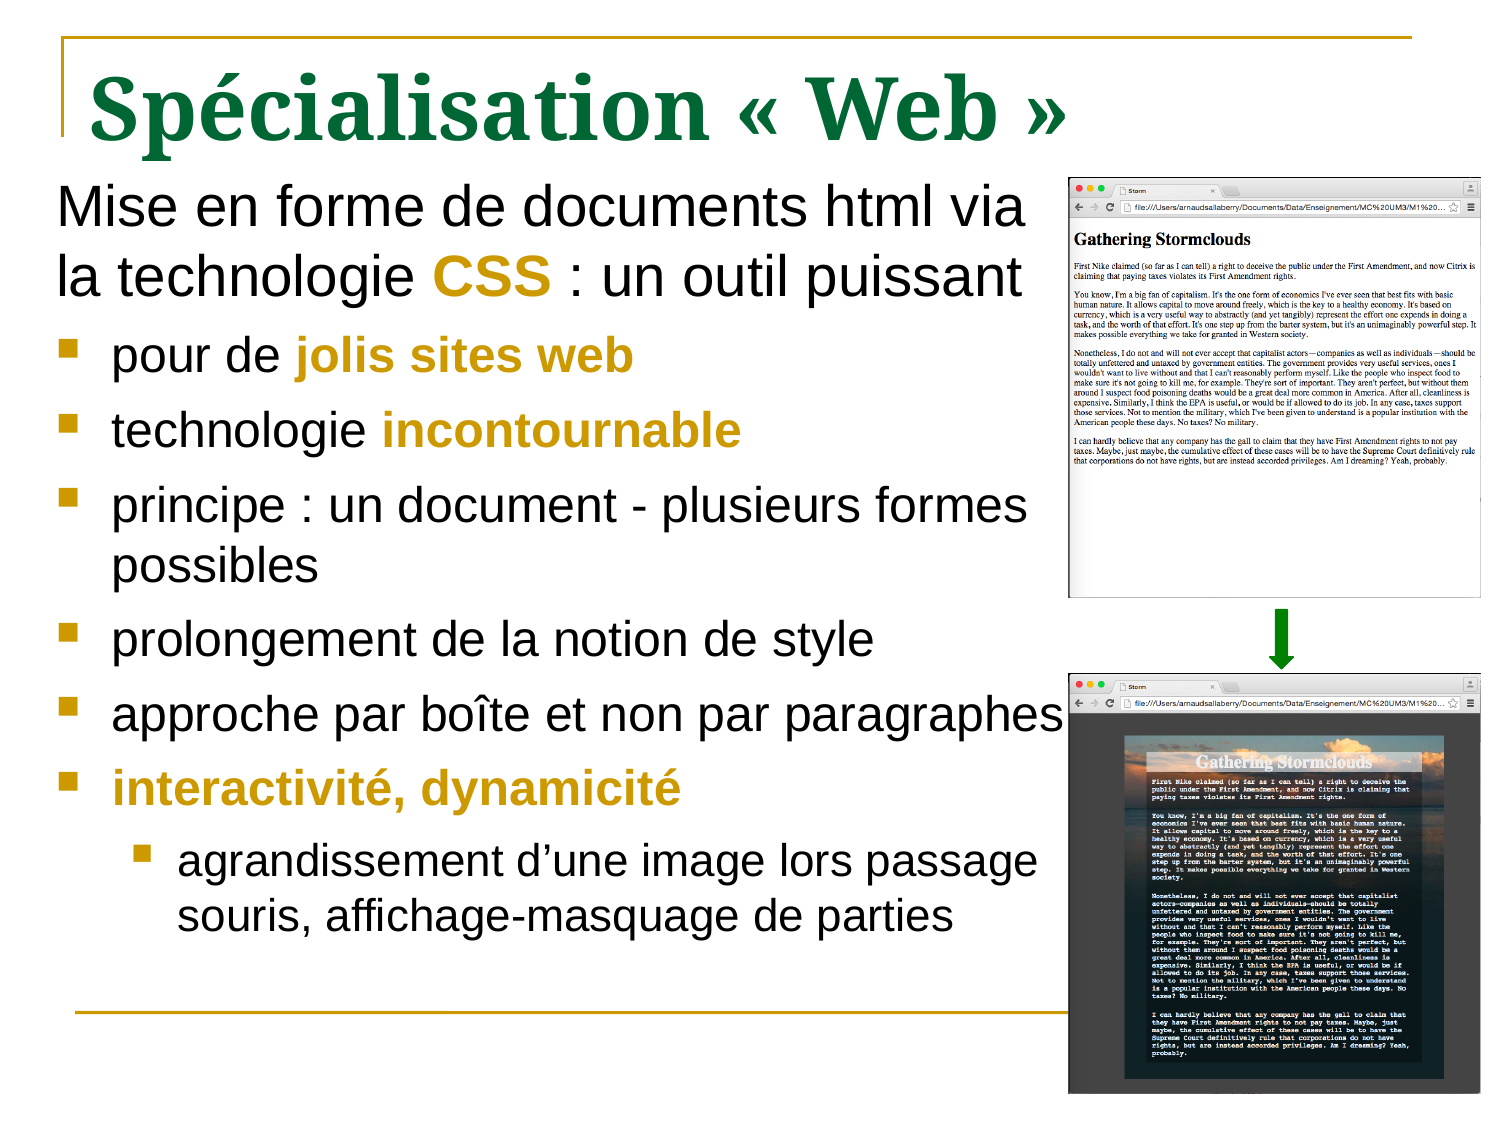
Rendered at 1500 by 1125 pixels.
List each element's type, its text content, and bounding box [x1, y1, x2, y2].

picture [1068, 176, 1481, 599]
text_box Mise en forme de documents html via la technologie CSS : un outil puissant pour de jolis sites web technologie incontournable principe : un document - plusieurs formes possibles prolongement de la notion de style approche par boîte et non par paragraphes interactivité, dynamicité agrandissement d’une image lors passage souris, affichage-masquage de parties [41, 160, 1081, 976]
picture [1068, 673, 1482, 1095]
text_box Spécialisation « Web » [74, 45, 1425, 175]
text_box [1269, 609, 1294, 669]
